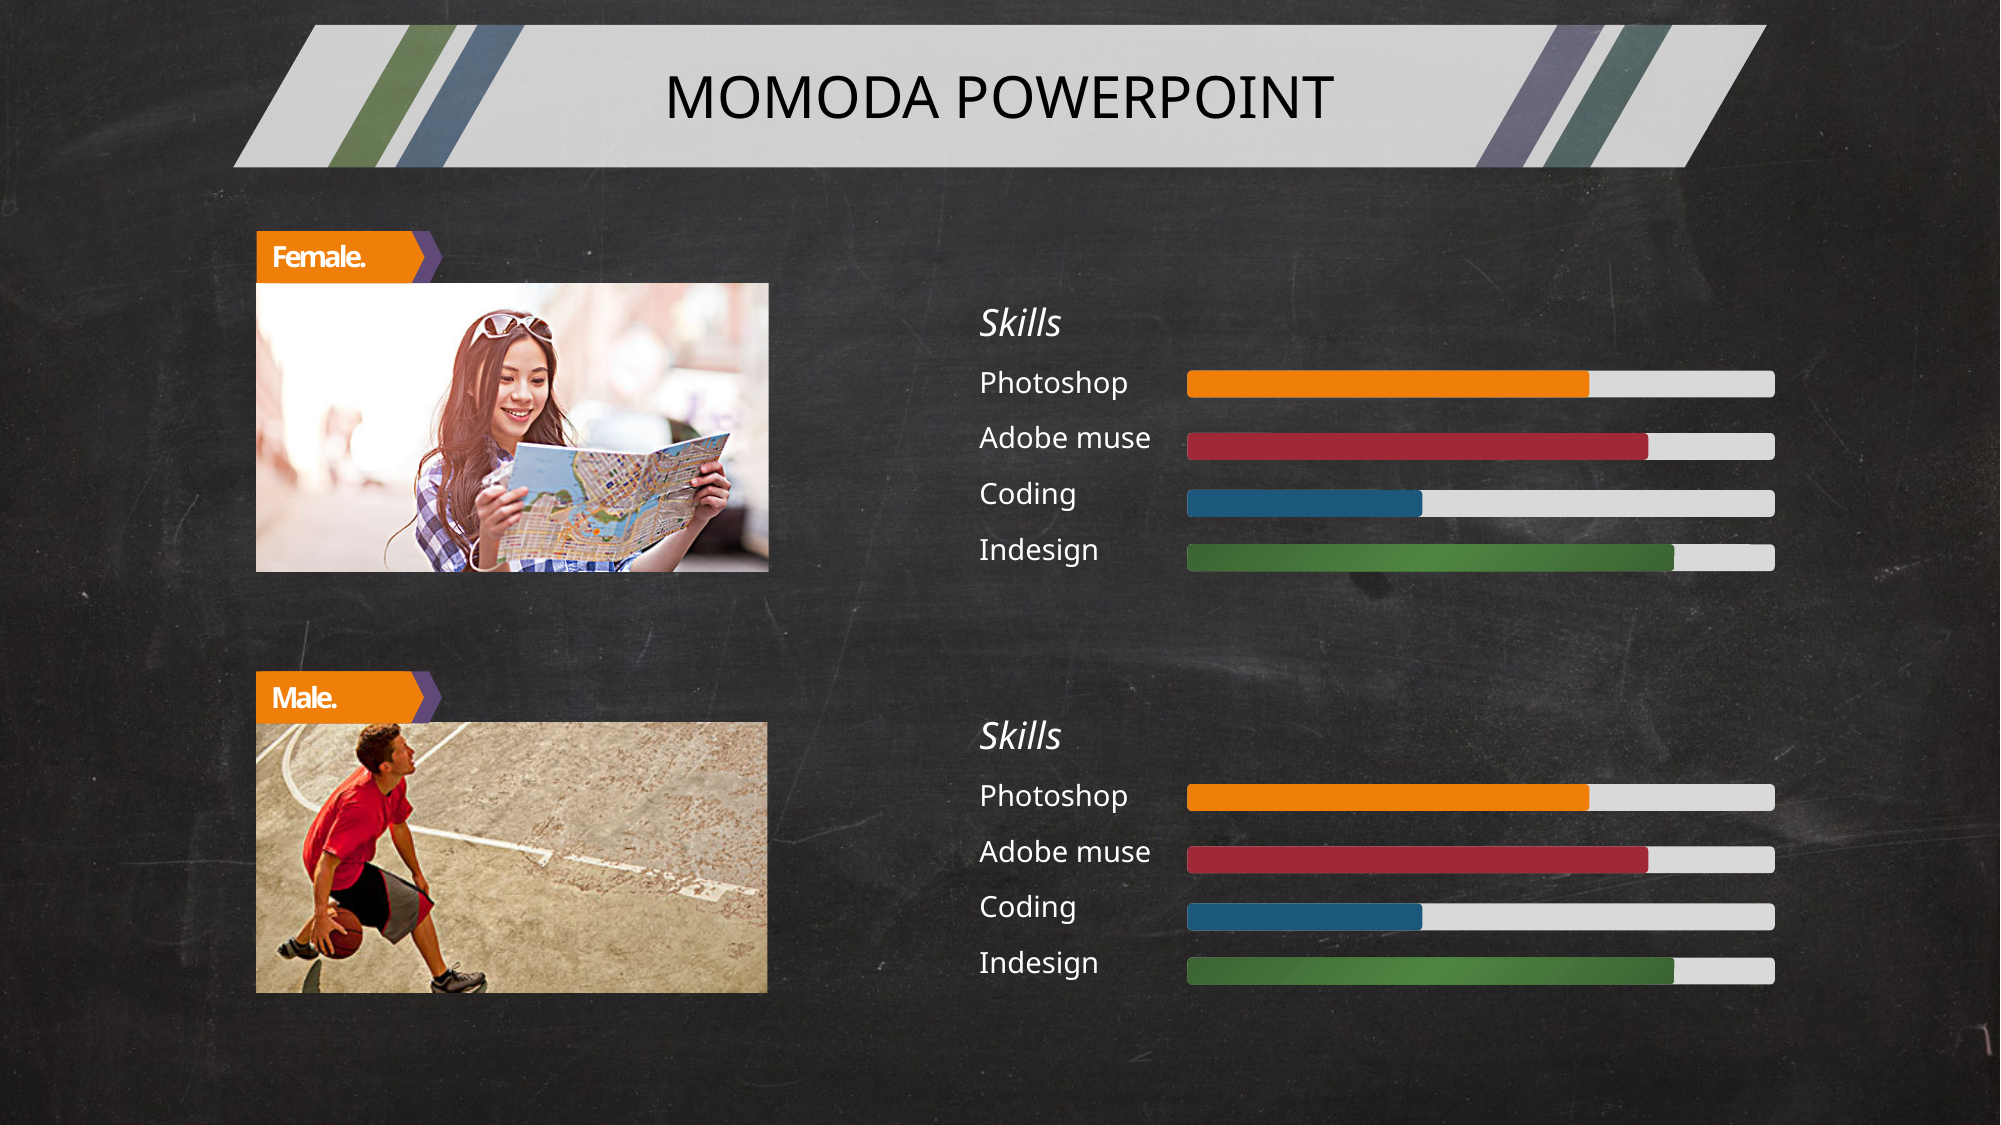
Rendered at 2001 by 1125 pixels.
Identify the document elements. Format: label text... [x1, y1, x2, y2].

text_box [1588, 23, 1769, 169]
text_box Coding [964, 881, 1198, 932]
text_box [1520, 23, 1627, 169]
text_box [1544, 23, 1671, 169]
text_box [1186, 783, 1591, 812]
text_box Photoshop [964, 356, 1198, 407]
picture [0, 0, 2000, 1125]
text_box Adobe muse [964, 412, 1198, 462]
text_box [1186, 543, 1676, 572]
text_box [231, 23, 412, 169]
text_box [440, 23, 1560, 169]
text_box Coding [964, 467, 1198, 518]
text_box [1186, 845, 1649, 874]
text_box [1186, 370, 1591, 398]
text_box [256, 231, 443, 284]
text_box [1672, 543, 1776, 572]
text_box Skills [964, 291, 1250, 351]
text_box [329, 23, 456, 169]
text_box Indesign [964, 523, 1198, 574]
text_box [1186, 432, 1649, 461]
text_box [1588, 370, 1776, 398]
text_box MOMODA POWERPOINT [609, 53, 1390, 139]
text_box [255, 671, 442, 724]
text_box Photoshop [964, 770, 1198, 820]
text_box [1419, 902, 1776, 931]
text_box [1646, 432, 1776, 461]
text_box [1186, 902, 1423, 931]
text_box [396, 23, 524, 169]
text_box [1673, 957, 1776, 985]
text_box [1186, 957, 1676, 985]
text_box Indesign [964, 936, 1198, 987]
text_box [373, 23, 480, 169]
text_box [1645, 845, 1776, 874]
text_box [1476, 23, 1604, 169]
text_box Skills [964, 704, 1250, 765]
text_box [1186, 489, 1423, 518]
text_box [1587, 783, 1776, 812]
text_box Adobe muse [964, 825, 1198, 876]
text_box [1420, 489, 1776, 518]
